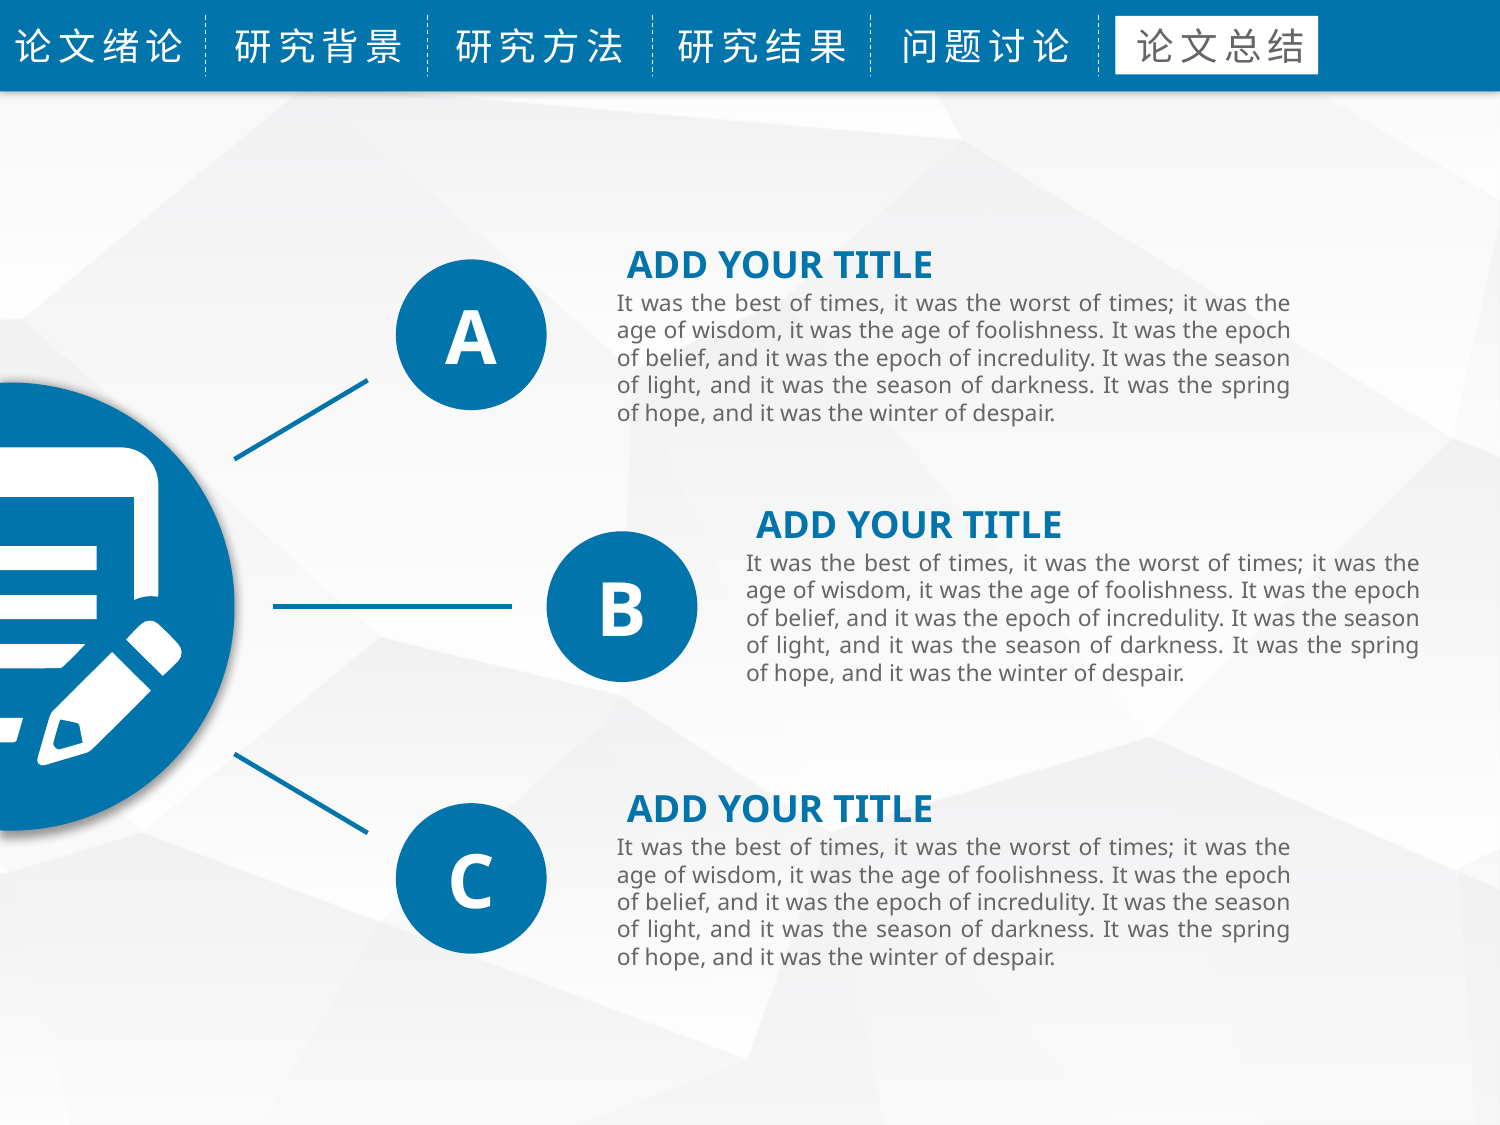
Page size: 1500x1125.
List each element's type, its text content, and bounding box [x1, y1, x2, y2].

picture [0, 448, 158, 598]
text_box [731, 493, 1436, 696]
text_box 论文绪论 [0, 15, 211, 76]
picture [0, 718, 22, 742]
picture [0, 92, 1500, 1125]
text_box 研究结果 [871, 15, 876, 76]
text_box C [394, 802, 548, 955]
picture [127, 621, 181, 674]
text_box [234, 753, 368, 834]
text_box A [394, 258, 548, 412]
text_box 论文总结 [1110, 15, 1332, 76]
text_box B [545, 530, 699, 684]
picture [0, 645, 83, 668]
text_box 研究方法 [440, 15, 652, 76]
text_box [601, 778, 1307, 980]
text_box 研究背景 [214, 15, 423, 76]
text_box [0, 0, 1500, 92]
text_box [601, 233, 1307, 435]
picture [0, 547, 96, 570]
text_box 研究结果 [663, 15, 870, 76]
text_box 问题讨论 [886, 15, 1098, 76]
picture [0, 596, 96, 619]
picture [38, 654, 150, 765]
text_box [234, 380, 368, 460]
